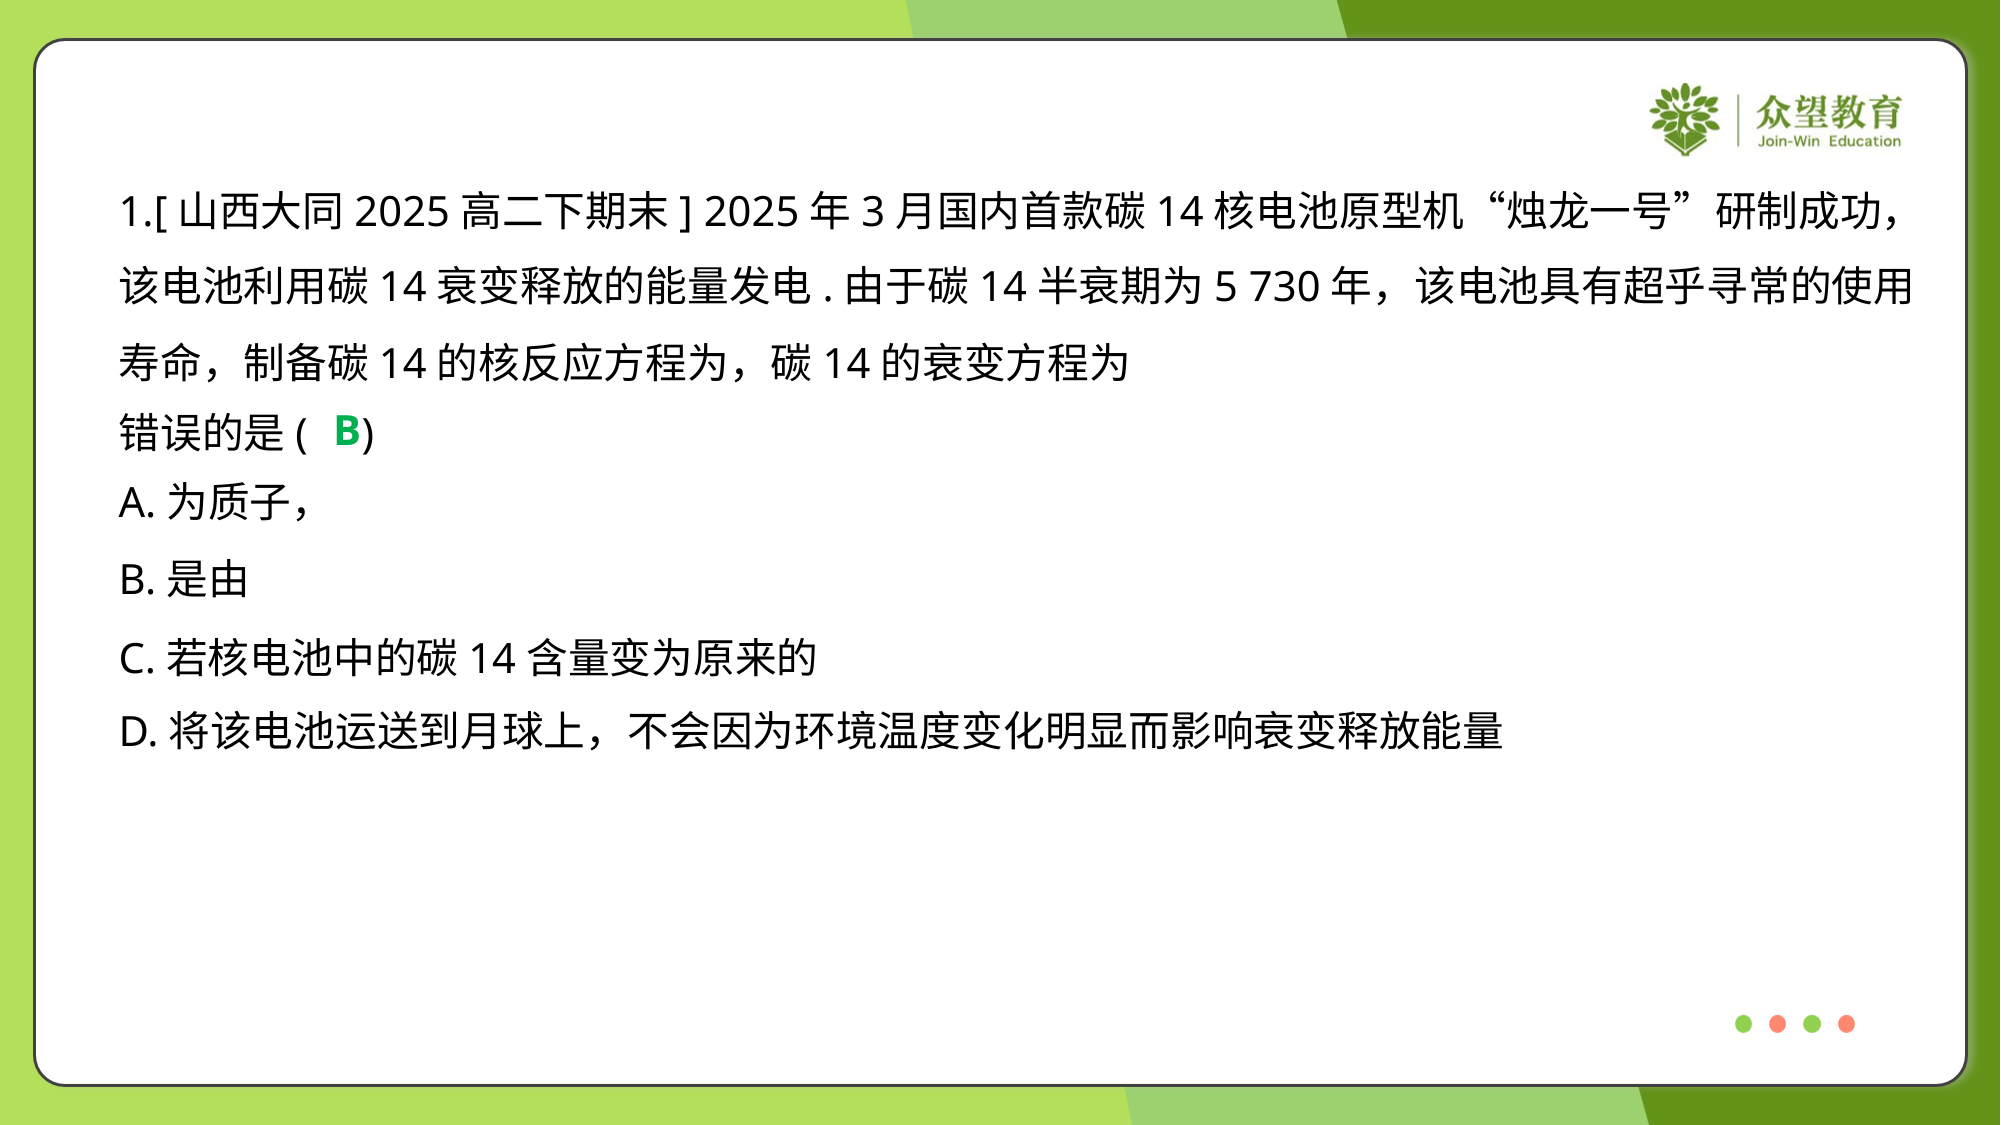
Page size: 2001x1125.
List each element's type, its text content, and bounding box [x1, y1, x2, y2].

text_box B [317, 383, 377, 448]
picture [0, 0, 2000, 1125]
